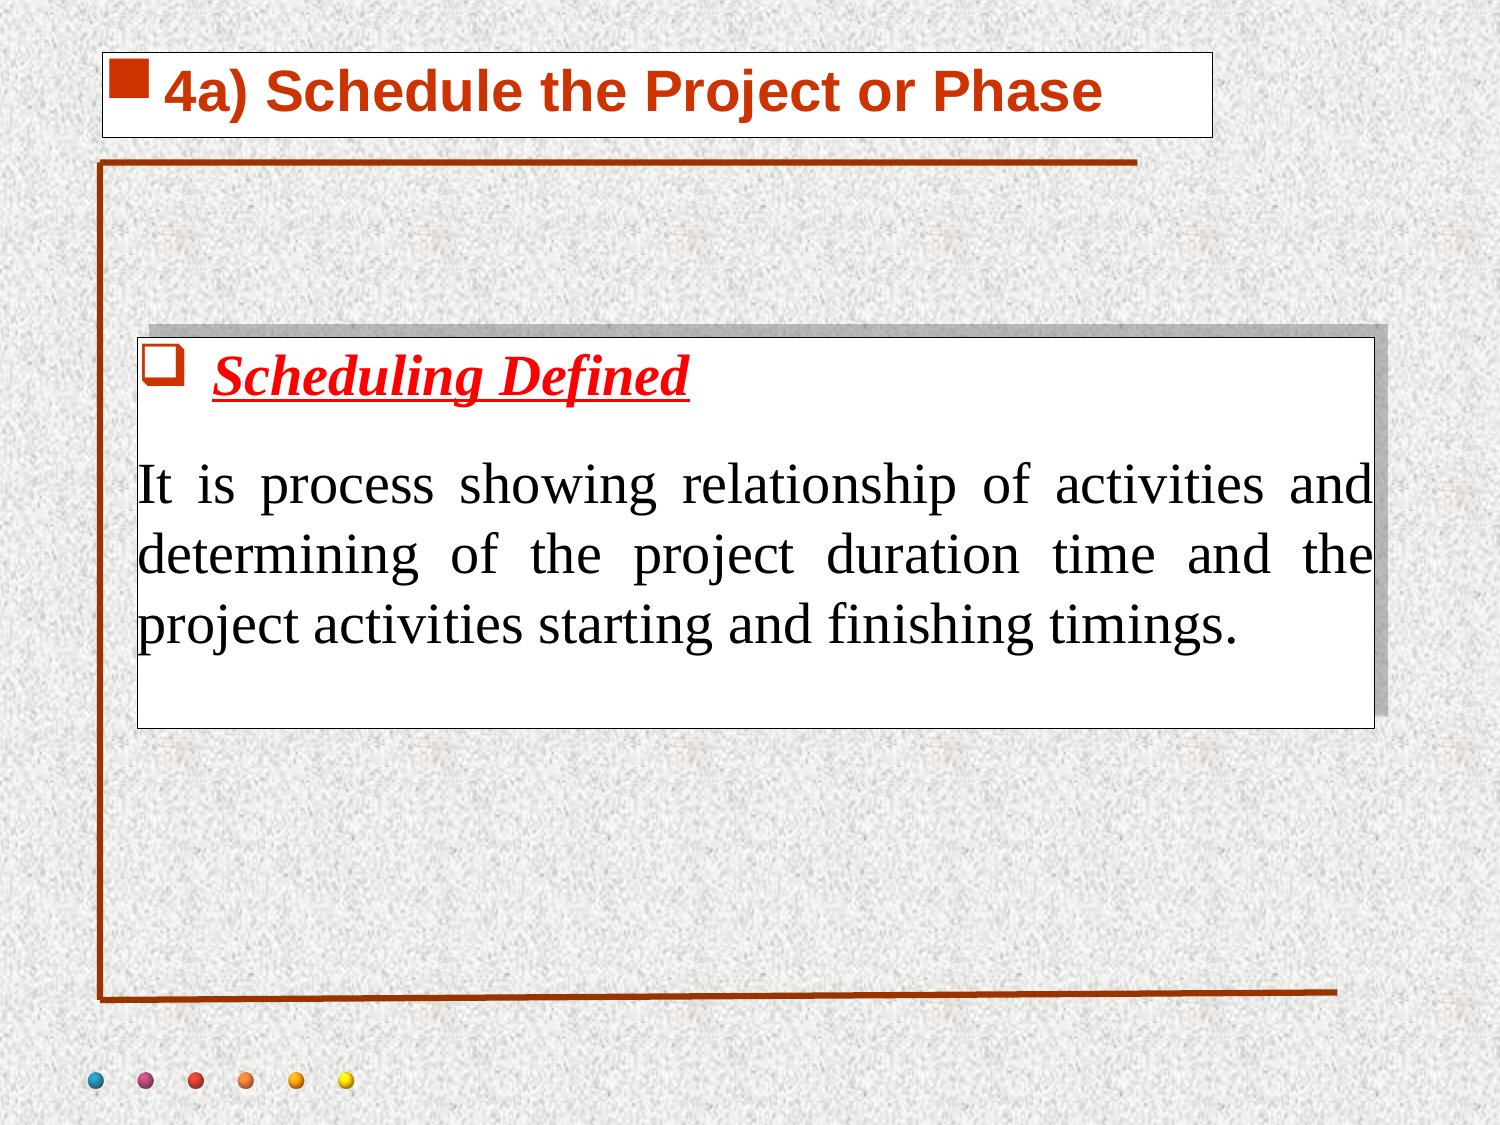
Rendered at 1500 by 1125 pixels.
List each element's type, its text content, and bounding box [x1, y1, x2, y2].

title 4a) Schedule the Project or Phase [102, 52, 1213, 138]
picture [0, 0, 1500, 1125]
list Scheduling Defined It is process showing relationship of activities and determining of the project duration time and the project activities starting and finishing timings. [137, 337, 1375, 729]
